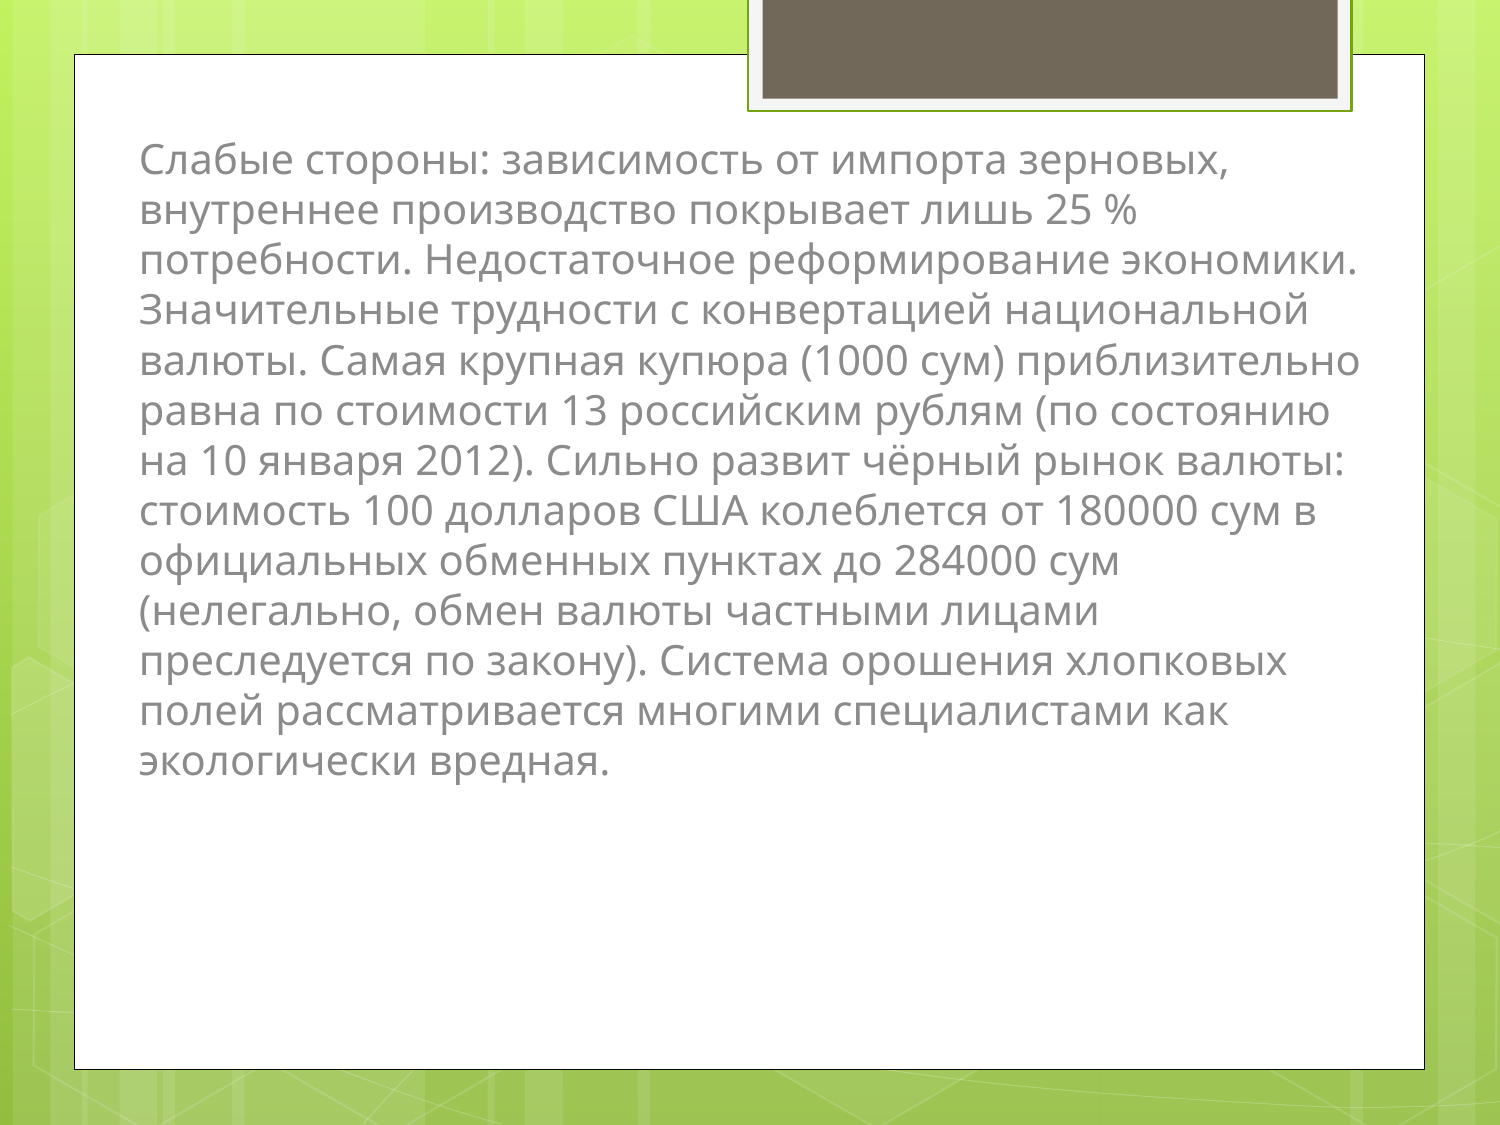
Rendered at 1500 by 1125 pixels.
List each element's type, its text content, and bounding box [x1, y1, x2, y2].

list Слабые стороны: зависимость от импорта зерновых, внутреннее производство покрывает лишь 25 % потребности. Недостаточное реформирование экономики. Значительные трудности с конвертацией национальной валюты. Самая крупная купюра (1000 сум) приблизительно равна по стоимости 13 российcким рублям (по состоянию на 10 января 2012). Сильно развит чёрный рынок валюты: стоимость 100 долларов США колеблется от 180000 сум в официальных обменных пунктах до 284000 сум (нелегально, обмен валюты частными лицами преследуется по закону). Система орошения хлопковых полей рассматривается многими специалистами как экологически вредная. [123, 125, 1388, 1012]
